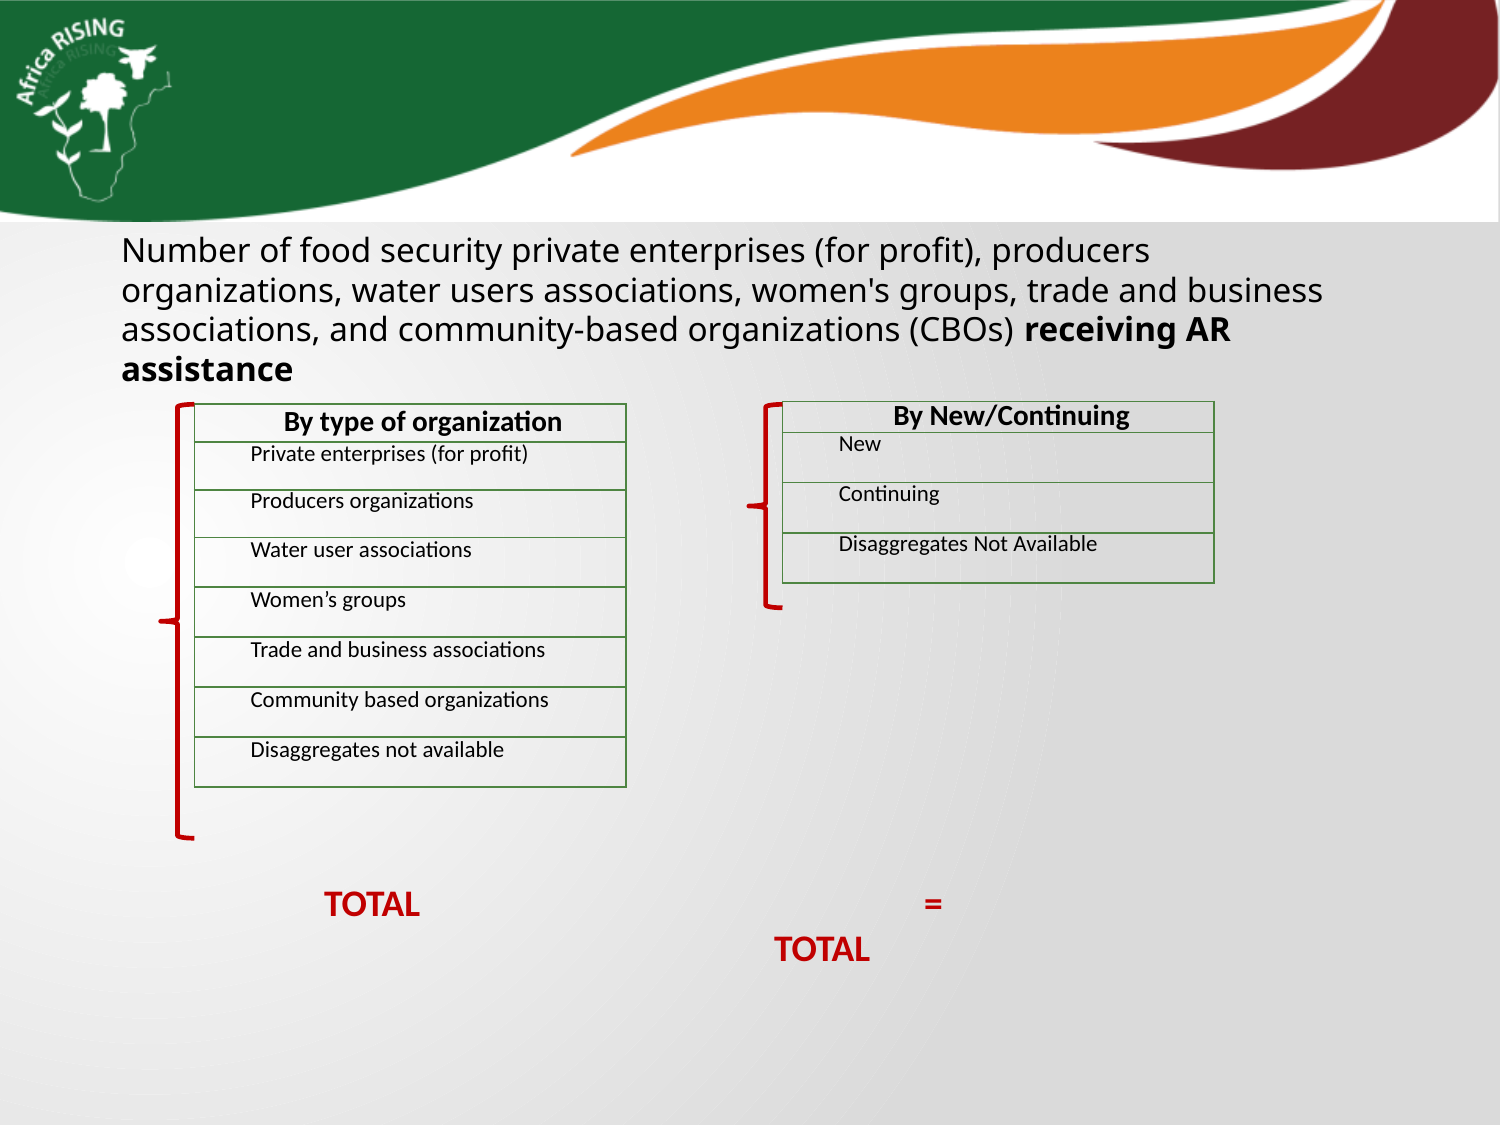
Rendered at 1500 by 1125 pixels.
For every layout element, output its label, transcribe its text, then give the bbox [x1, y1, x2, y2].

table_cell Women’s groups [195, 588, 625, 636]
text_box [747, 403, 783, 609]
table_cell Disaggregates not available [195, 738, 625, 786]
picture [0, 0, 1499, 222]
table_cell Private enterprises (for profit) [195, 443, 625, 489]
table_cell Producers organizations [195, 491, 625, 537]
text_box [159, 403, 195, 840]
table_cell Trade and business associations [195, 638, 625, 686]
table_cell Disaggregates Not Available [783, 534, 1213, 582]
table_header By New/Continuing [783, 402, 1213, 432]
table_cell New [783, 433, 1213, 482]
list Number of food security private enterprises (for profit), producers organizations, water users associations, women's groups, trade and business associations, and community-based organizations (CBOs) receiving AR assistance [87, 221, 1363, 359]
table_cell Community based organizations [195, 688, 625, 736]
table_header By type of organization [195, 405, 625, 441]
table_cell Water user associations [195, 538, 625, 586]
text_box TOTAL = TOTAL [309, 871, 1165, 977]
table_cell Continuing [783, 483, 1213, 532]
